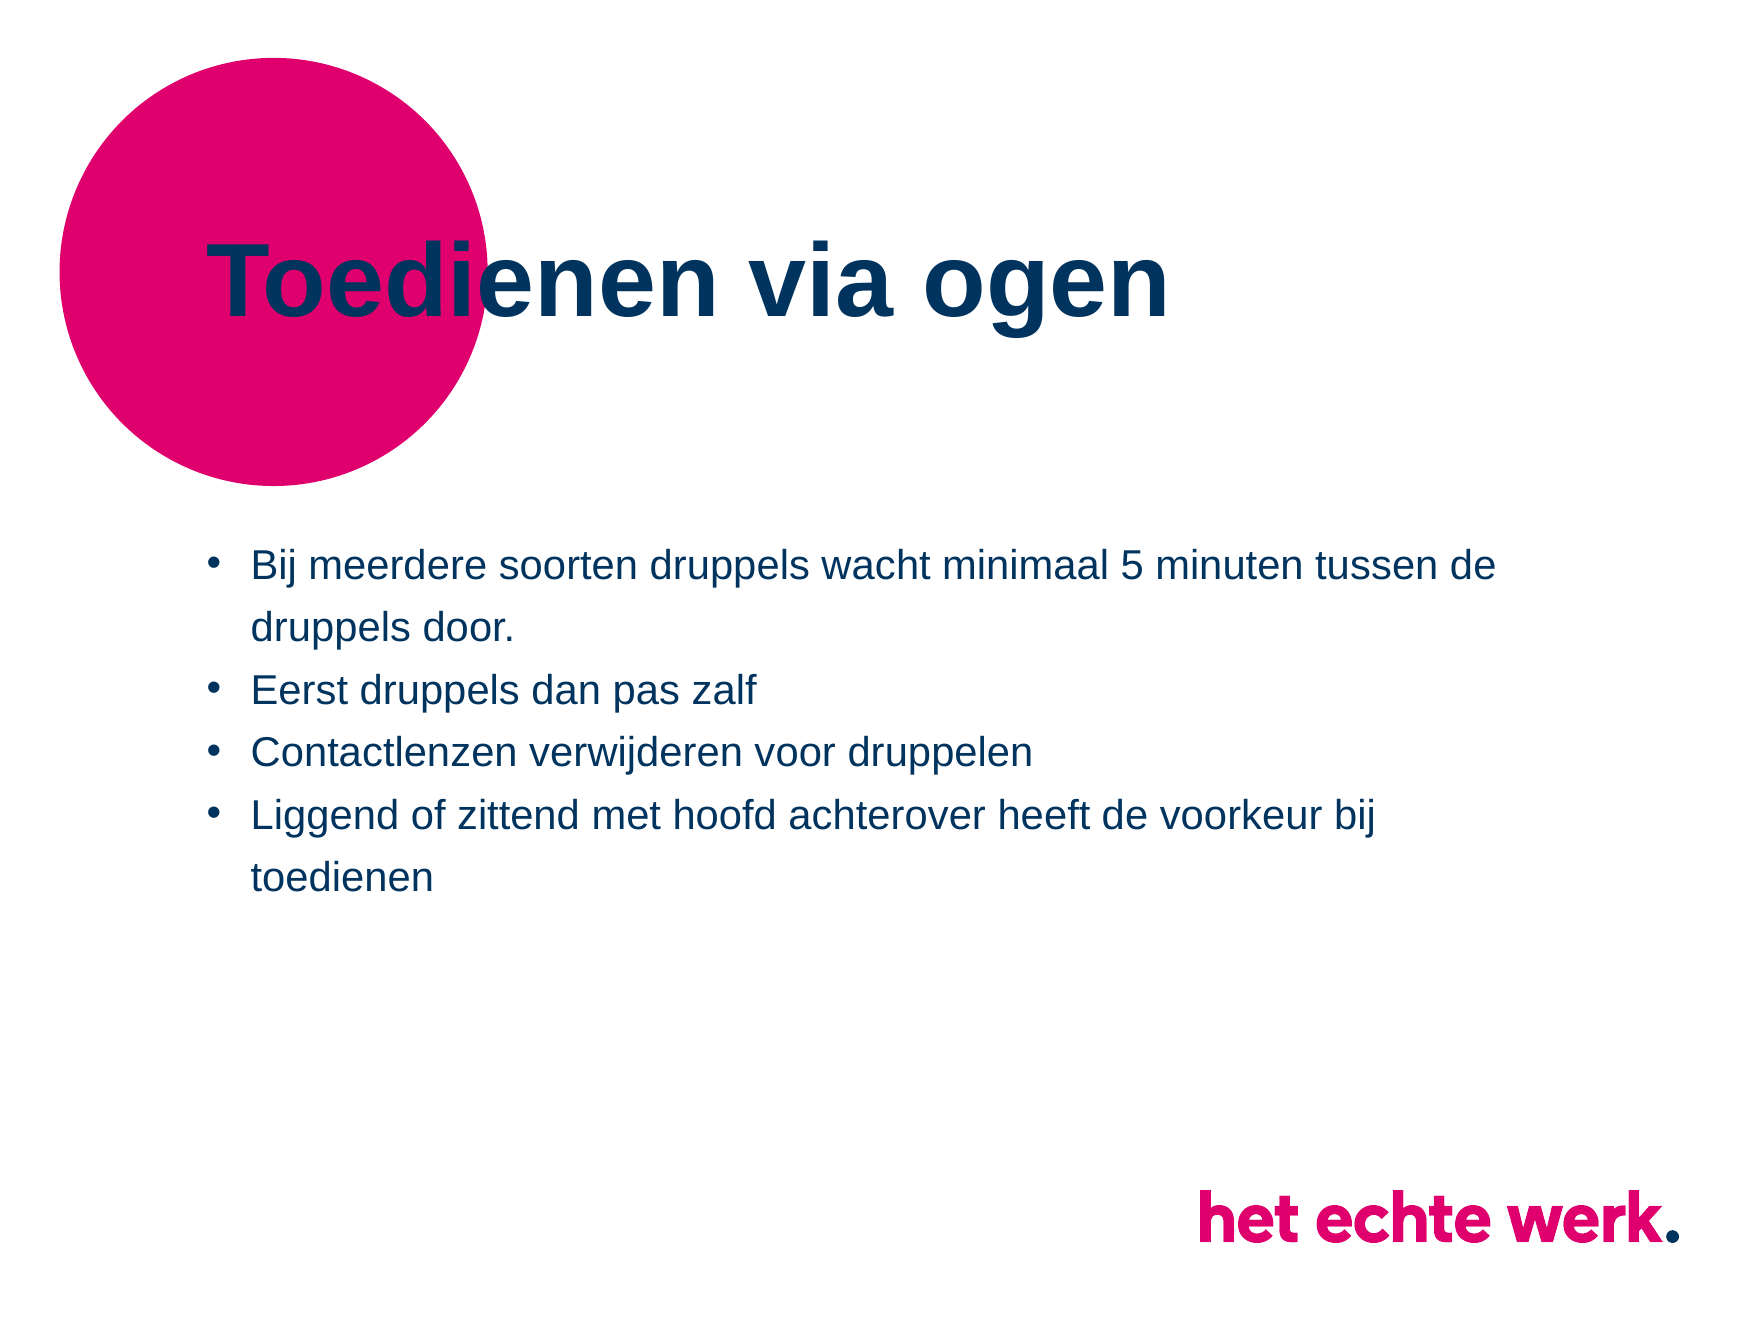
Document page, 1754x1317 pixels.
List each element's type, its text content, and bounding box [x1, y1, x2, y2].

picture [1191, 1184, 1754, 1317]
list Bij meerdere soorten druppels wacht minimaal 5 minuten tussen de druppels door. Eerst druppels dan pas zalf Contactlenzen verwijderen voor druppelen Liggend of zittend met hoofd achterover heeft de voorkeur bij toedienen [206, 525, 1499, 1148]
title Toedienen via ogen [206, 57, 1499, 487]
